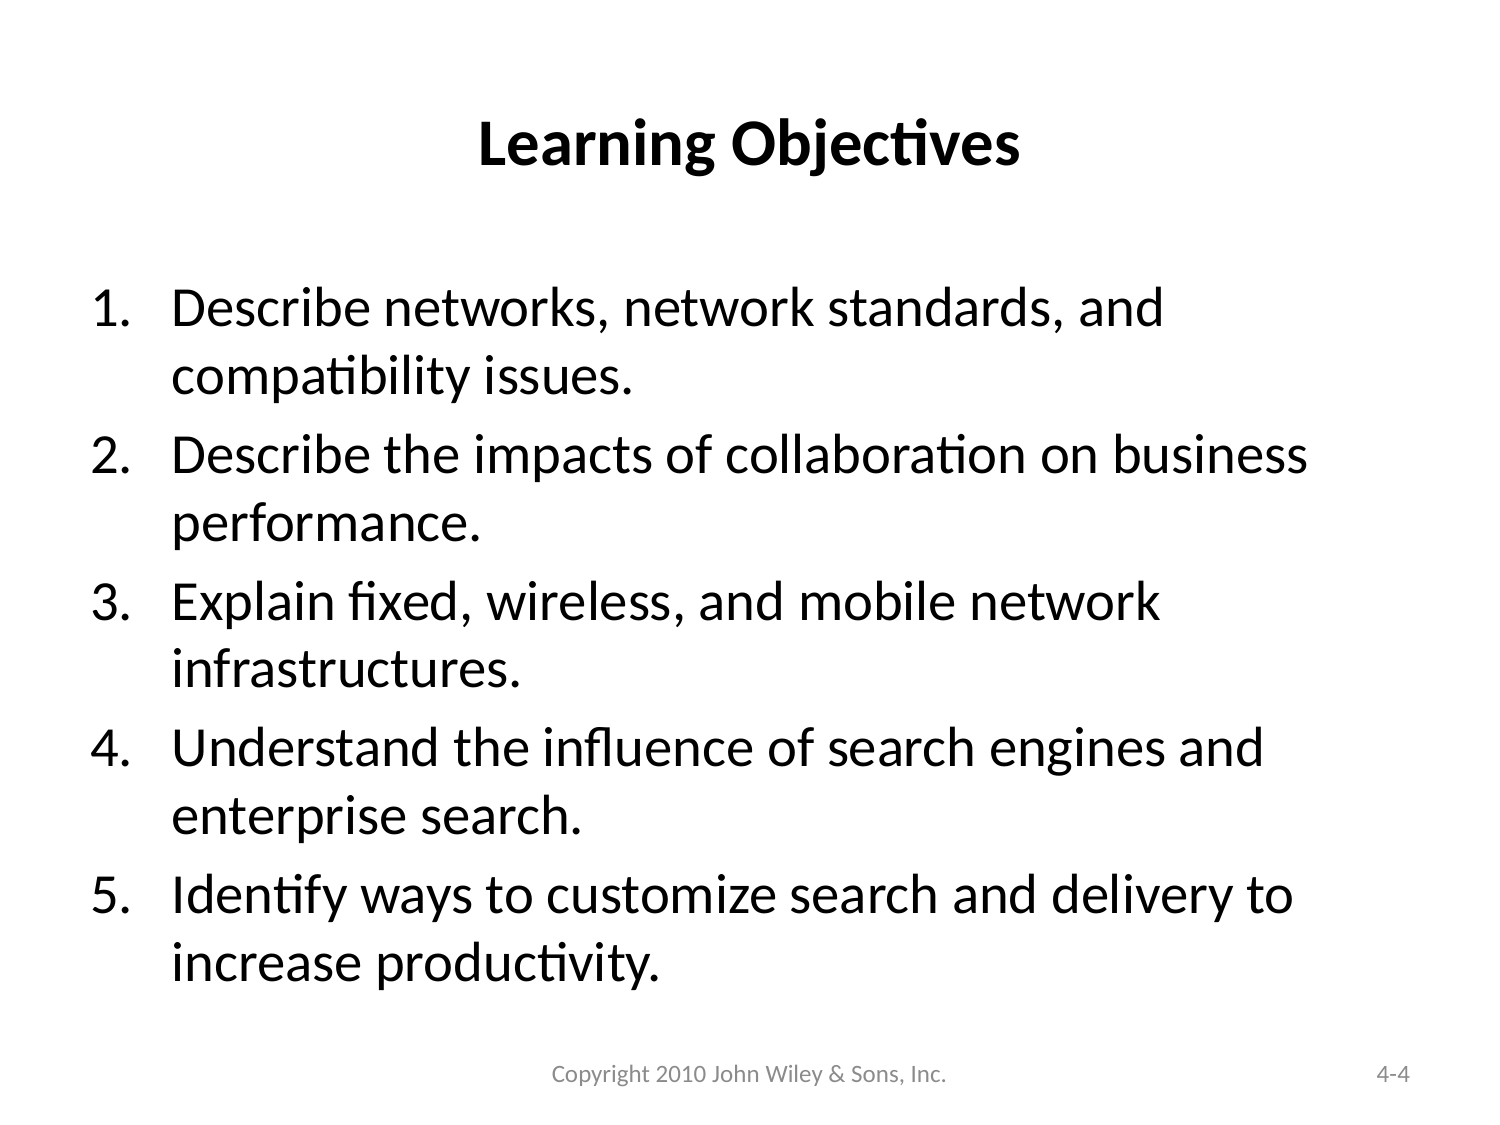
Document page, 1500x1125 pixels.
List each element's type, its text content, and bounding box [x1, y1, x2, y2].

title Learning Objectives [75, 45, 1425, 233]
list Describe networks, network standards, and compatibility issues. Describe the impacts of collaboration on business performance. Explain fixed, wireless, and mobile network infrastructures. Understand the influence of search engines and enterprise search. Identify ways to customize search and delivery to increase productivity. [75, 262, 1425, 1005]
footer Copyright 2010 John Wiley & Sons, Inc. [512, 1042, 988, 1103]
slide_number 4-4 [1074, 1042, 1425, 1103]
